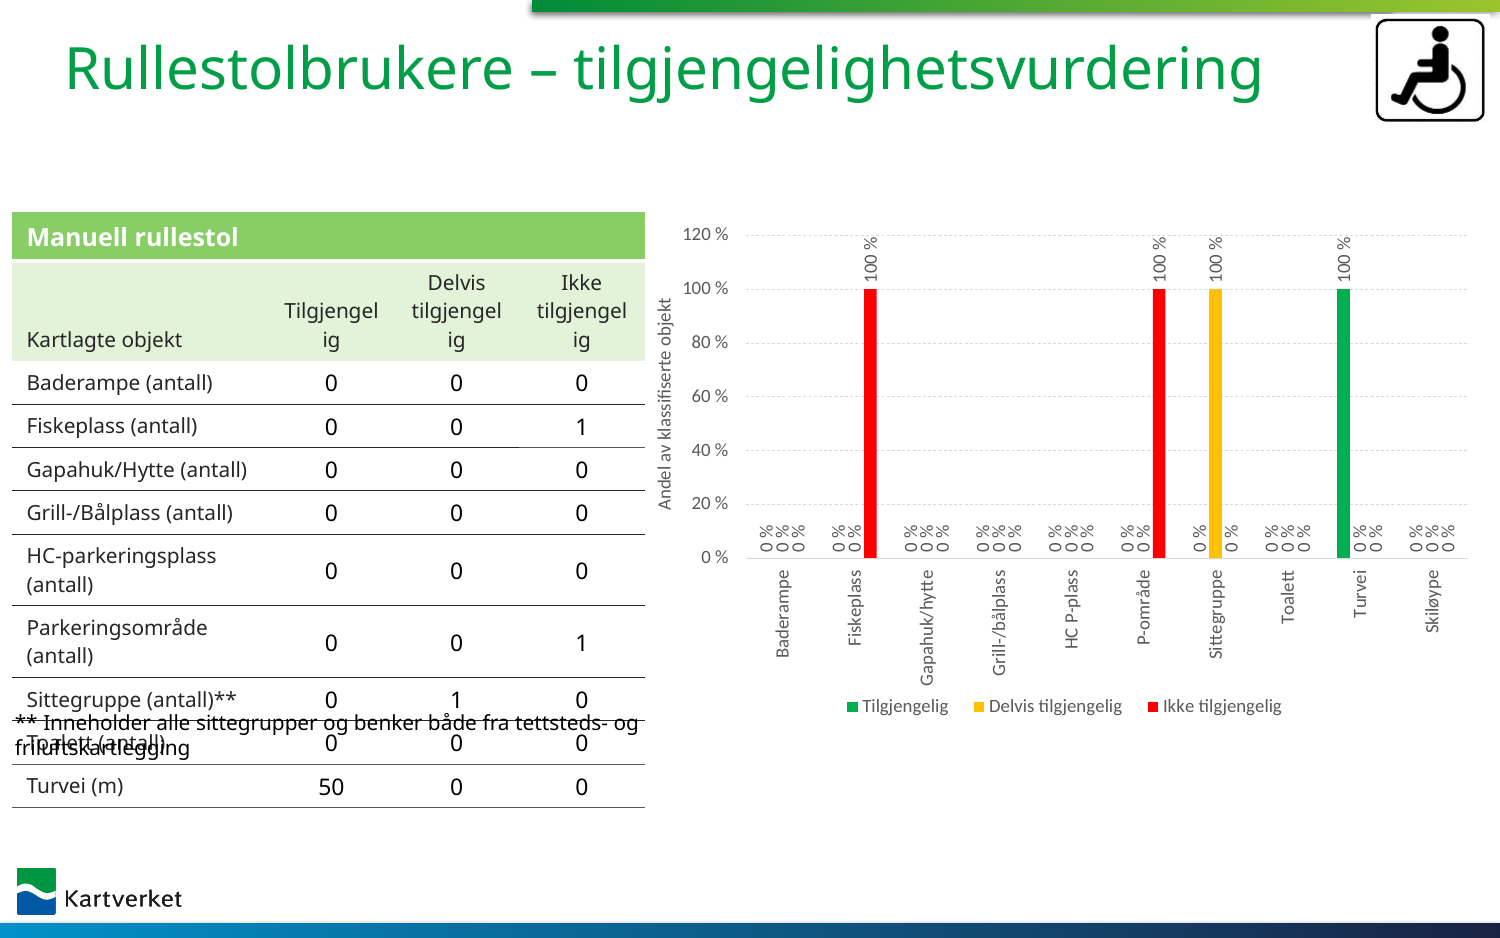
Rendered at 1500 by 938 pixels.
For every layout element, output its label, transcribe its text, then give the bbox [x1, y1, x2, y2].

table_cell 1 [394, 678, 519, 702]
table_cell 0 [519, 448, 638, 490]
table_cell 0 [269, 535, 394, 605]
table_cell 0 [394, 606, 519, 677]
table_cell 0 [519, 491, 638, 534]
table_cell Fiskeplass (antall) [12, 405, 269, 447]
table_cell Baderampe (antall) [12, 361, 269, 404]
table_cell 0 [394, 448, 519, 490]
table_cell 0 [269, 606, 394, 677]
picture [1371, 13, 1491, 127]
table_cell Delvis tilgjengelig [394, 263, 519, 361]
table_cell 0 [394, 768, 519, 807]
table_cell 0 [269, 405, 394, 447]
table_cell Ikke tilgjengelig [519, 263, 638, 361]
table_cell 0 [269, 361, 394, 404]
text_box Rullestolbrukere – tilgjengelighetsvurdering [49, 12, 1372, 109]
table_cell 0 [519, 678, 638, 702]
table_header Manuell rullestol [12, 212, 645, 259]
table_cell Turvei (m) [12, 768, 269, 807]
table_cell Sittegruppe (antall)** [12, 678, 269, 702]
table_cell 0 [519, 768, 645, 807]
table_cell 0 [269, 448, 394, 490]
table_cell 0 [519, 535, 638, 605]
picture [643, 218, 1480, 728]
table_cell 1 [519, 405, 638, 447]
table_cell 50 [269, 768, 394, 807]
table_cell 0 [269, 678, 394, 702]
table_cell Gapahuk/Hytte (antall) [12, 448, 269, 490]
table_cell 0 [394, 535, 519, 605]
table_cell 1 [519, 606, 638, 677]
table_cell Parkeringsområde (antall) [12, 606, 269, 677]
table_cell 0 [394, 491, 519, 534]
table_cell Kartlagte objekt [12, 263, 269, 361]
table_cell 0 [394, 405, 519, 447]
table_cell 0 [519, 361, 638, 404]
text_box ** Inneholder alle sittegrupper og benker både fra tettsteds- og friluftskartlegging [0, 702, 745, 768]
table_cell 0 [394, 361, 519, 404]
table_cell 0 [269, 491, 394, 534]
table_cell HC-parkeringsplass (antall) [12, 535, 269, 605]
table_cell Grill-/Bålplass (antall) [12, 491, 269, 534]
table_cell Tilgjengelig [269, 263, 394, 361]
